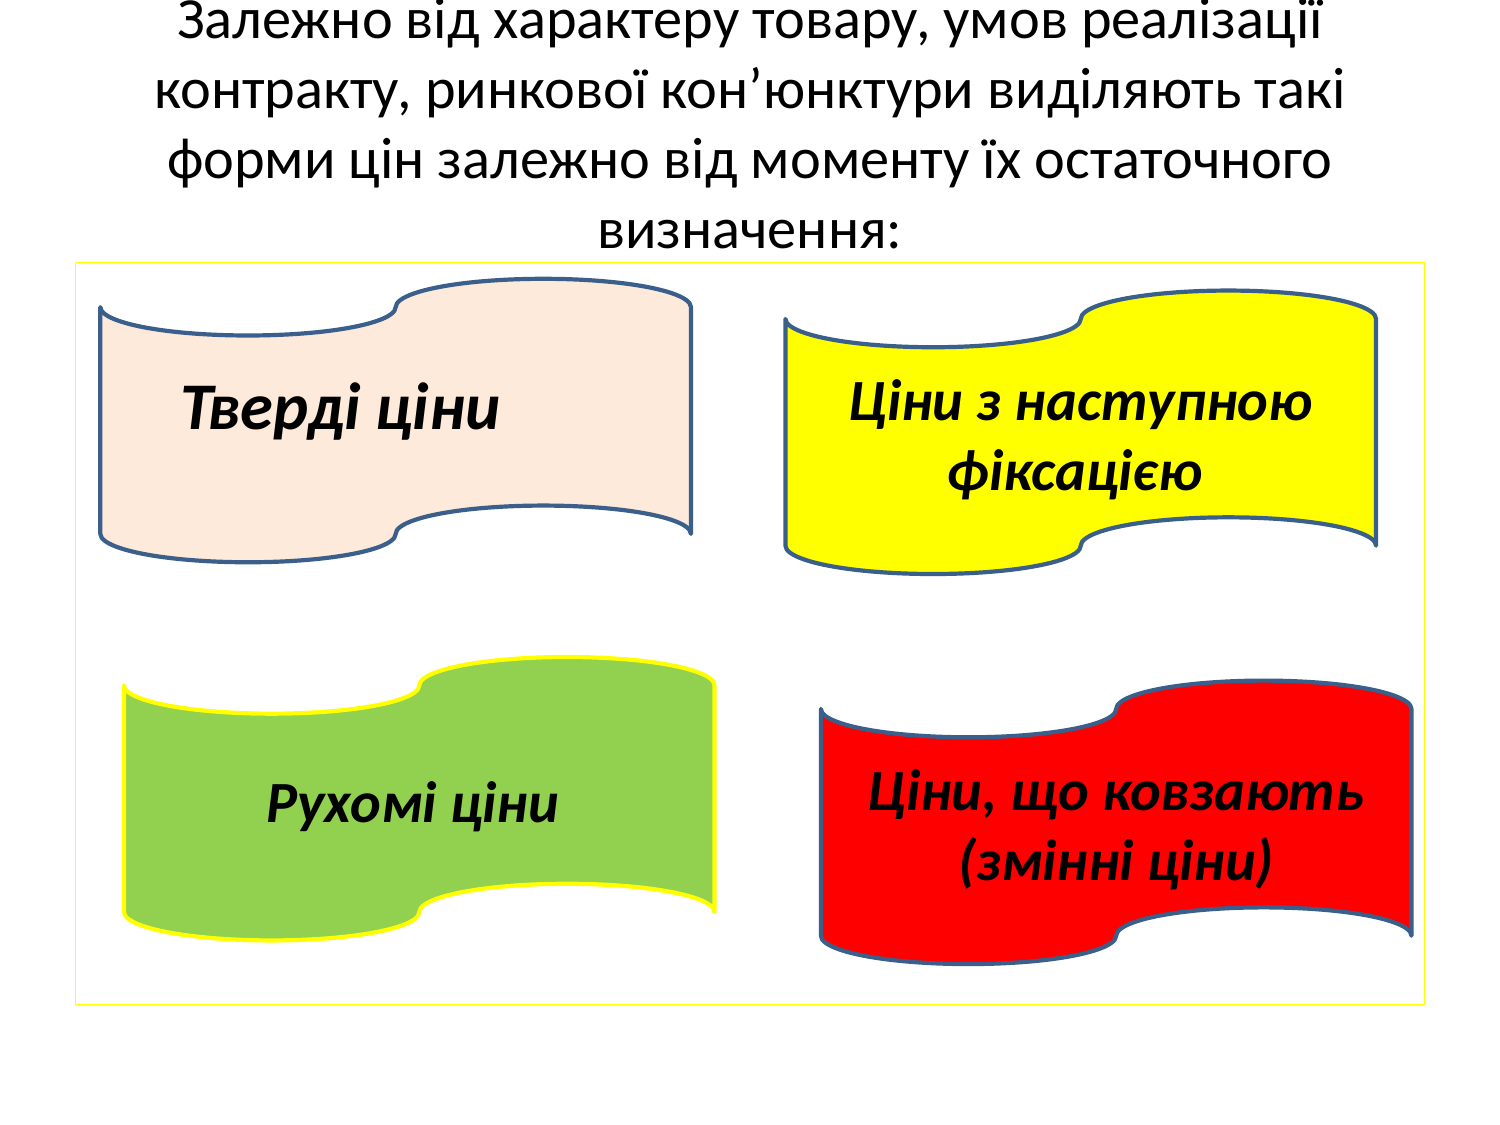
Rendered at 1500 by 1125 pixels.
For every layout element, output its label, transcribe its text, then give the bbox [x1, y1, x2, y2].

title Залежно від характеру товару, умов реалізації контракту, ринкової кон’юнктури виділяють такі форми цін залежно від моменту їх остаточного визначення: [75, 78, 1425, 233]
list Тверді ціни [75, 262, 1425, 1005]
text_box Ціни з наступною фіксацією [783, 288, 1379, 577]
text_box Ціни, що ковзають (змінні ціни) [818, 678, 1414, 967]
text_box Рухомі ціни [121, 654, 717, 943]
